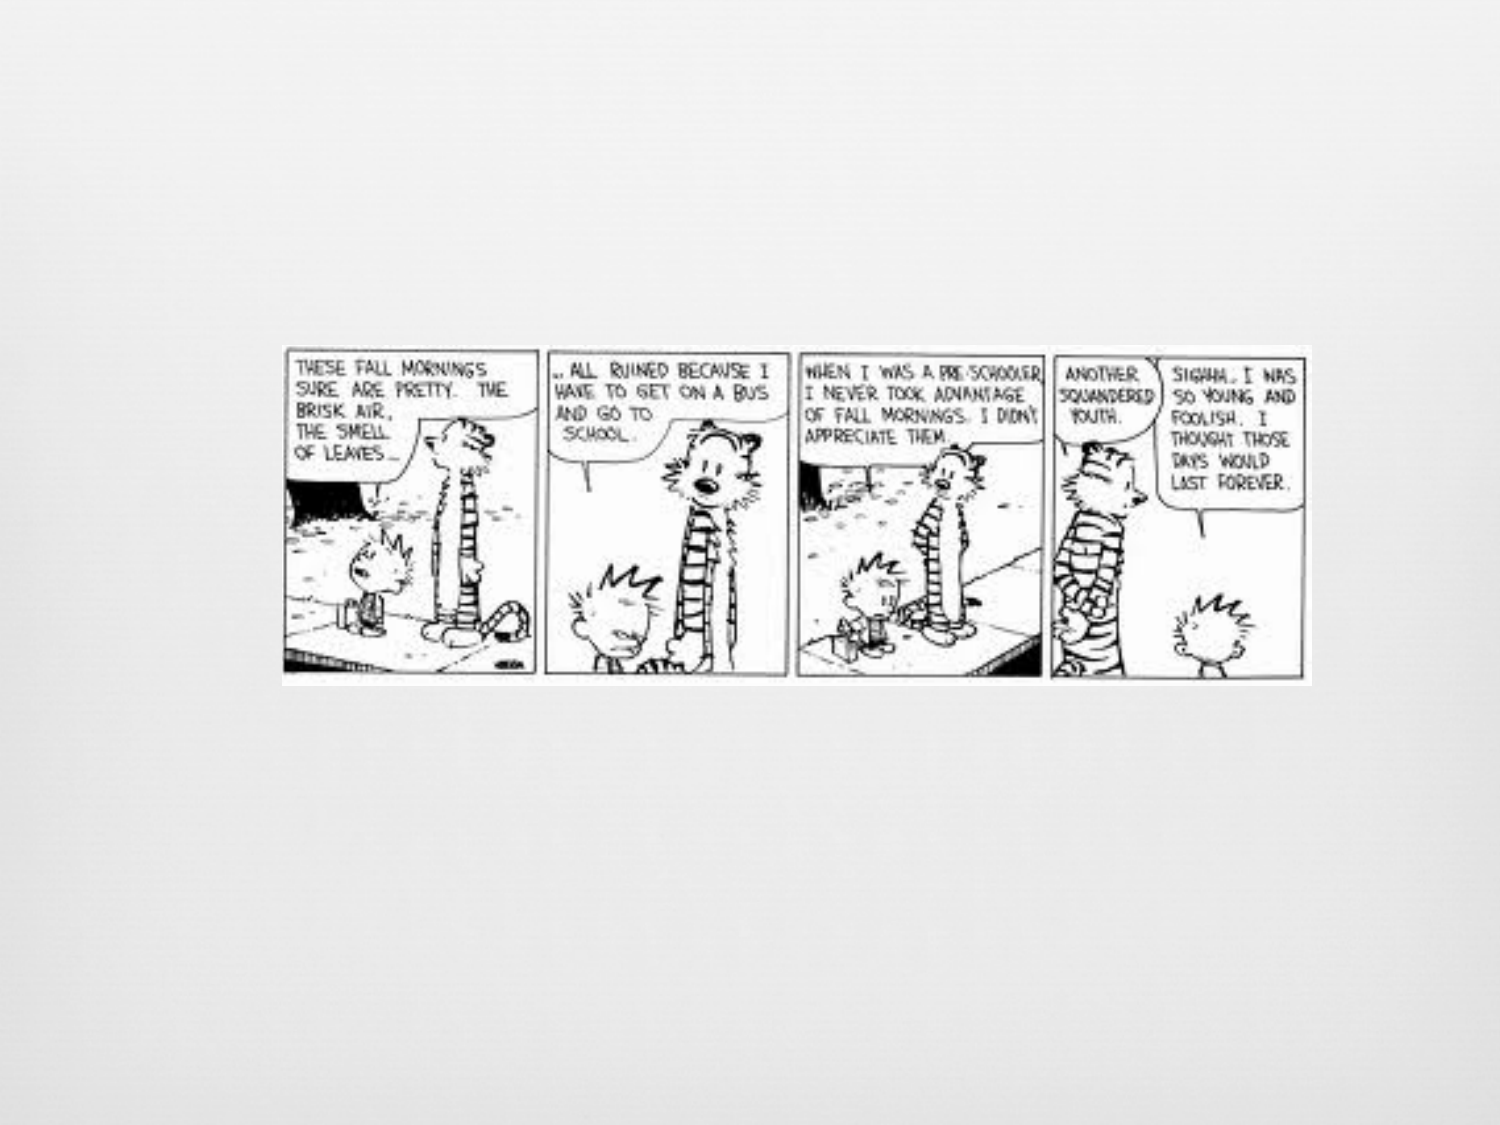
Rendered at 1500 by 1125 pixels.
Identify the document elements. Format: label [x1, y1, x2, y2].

picture [282, 345, 1313, 686]
